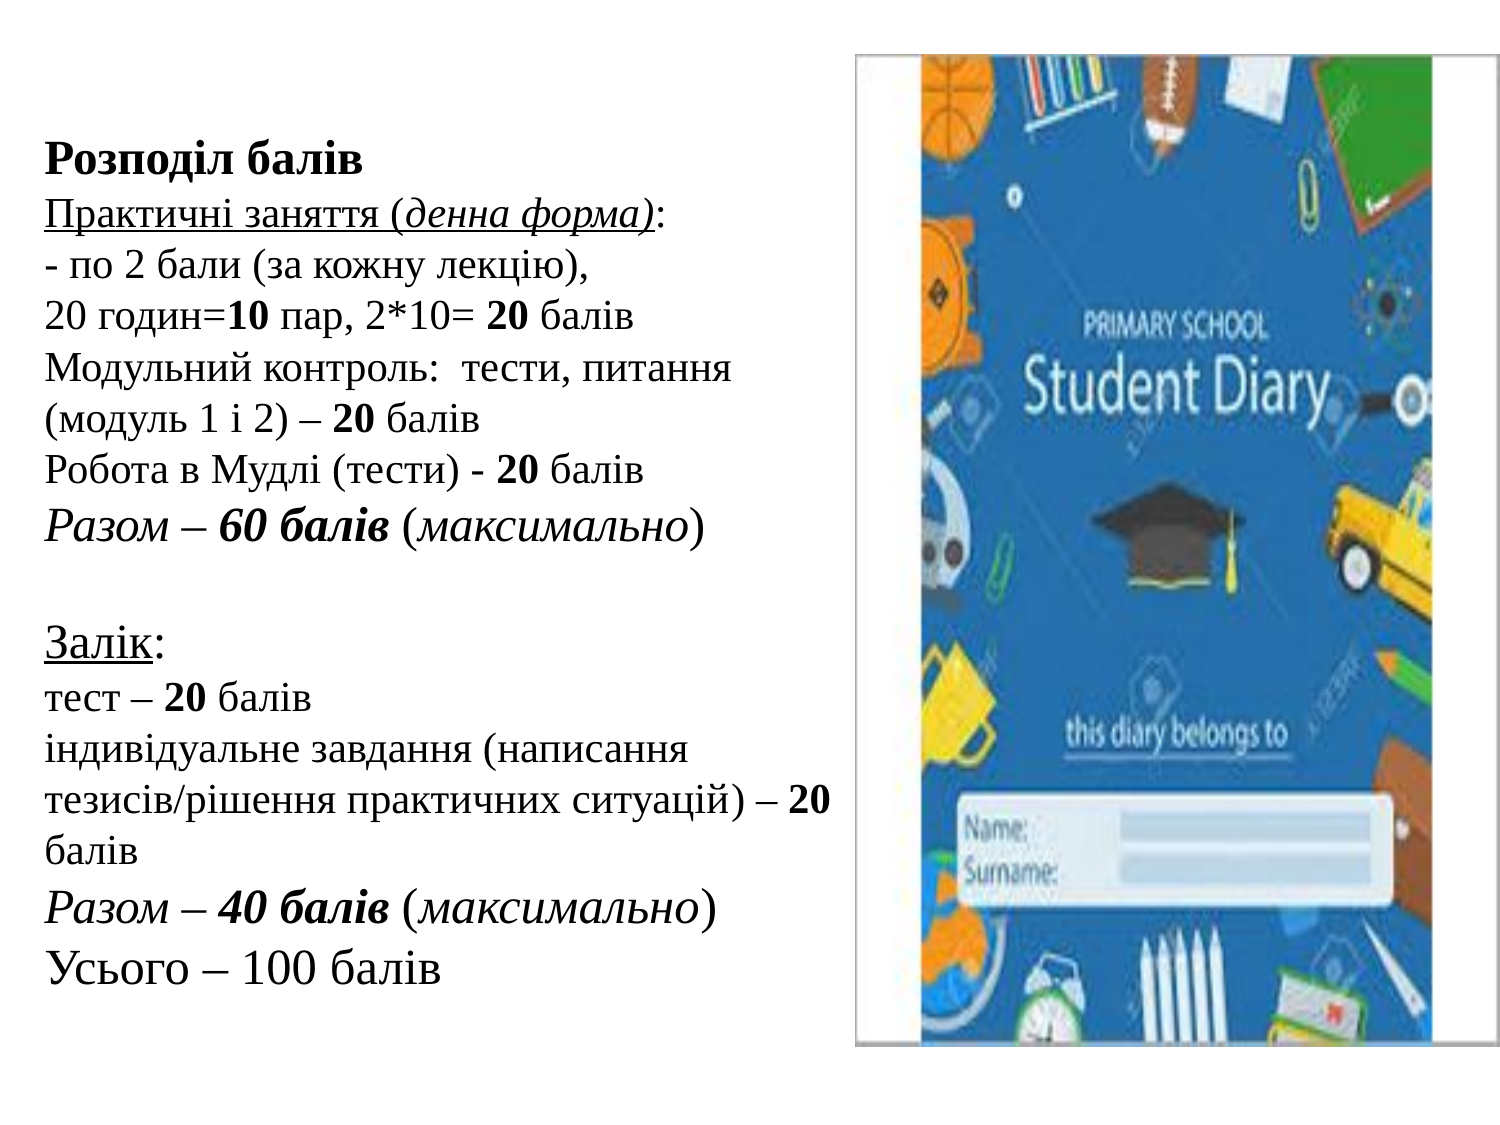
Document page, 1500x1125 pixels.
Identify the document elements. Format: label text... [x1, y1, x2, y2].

title Розподіл балів Практичні заняття (денна форма): - по 2 бали (за кожну лекцію), 20 годин=10 пар, 2*10= 20 балів Модульний контроль: тести, питання (модуль 1 і 2) – 20 балів Робота в Мудлі (тести) - 20 балів Разом – 60 балів (максимально) Залік: тест – 20 балів індивідуальне завдання (написання тезисів/рішення практичних ситуацій) – 20 балів Разом – 40 балів (максимально) Усього – 100 балів [29, 0, 857, 1125]
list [855, 54, 1500, 1047]
